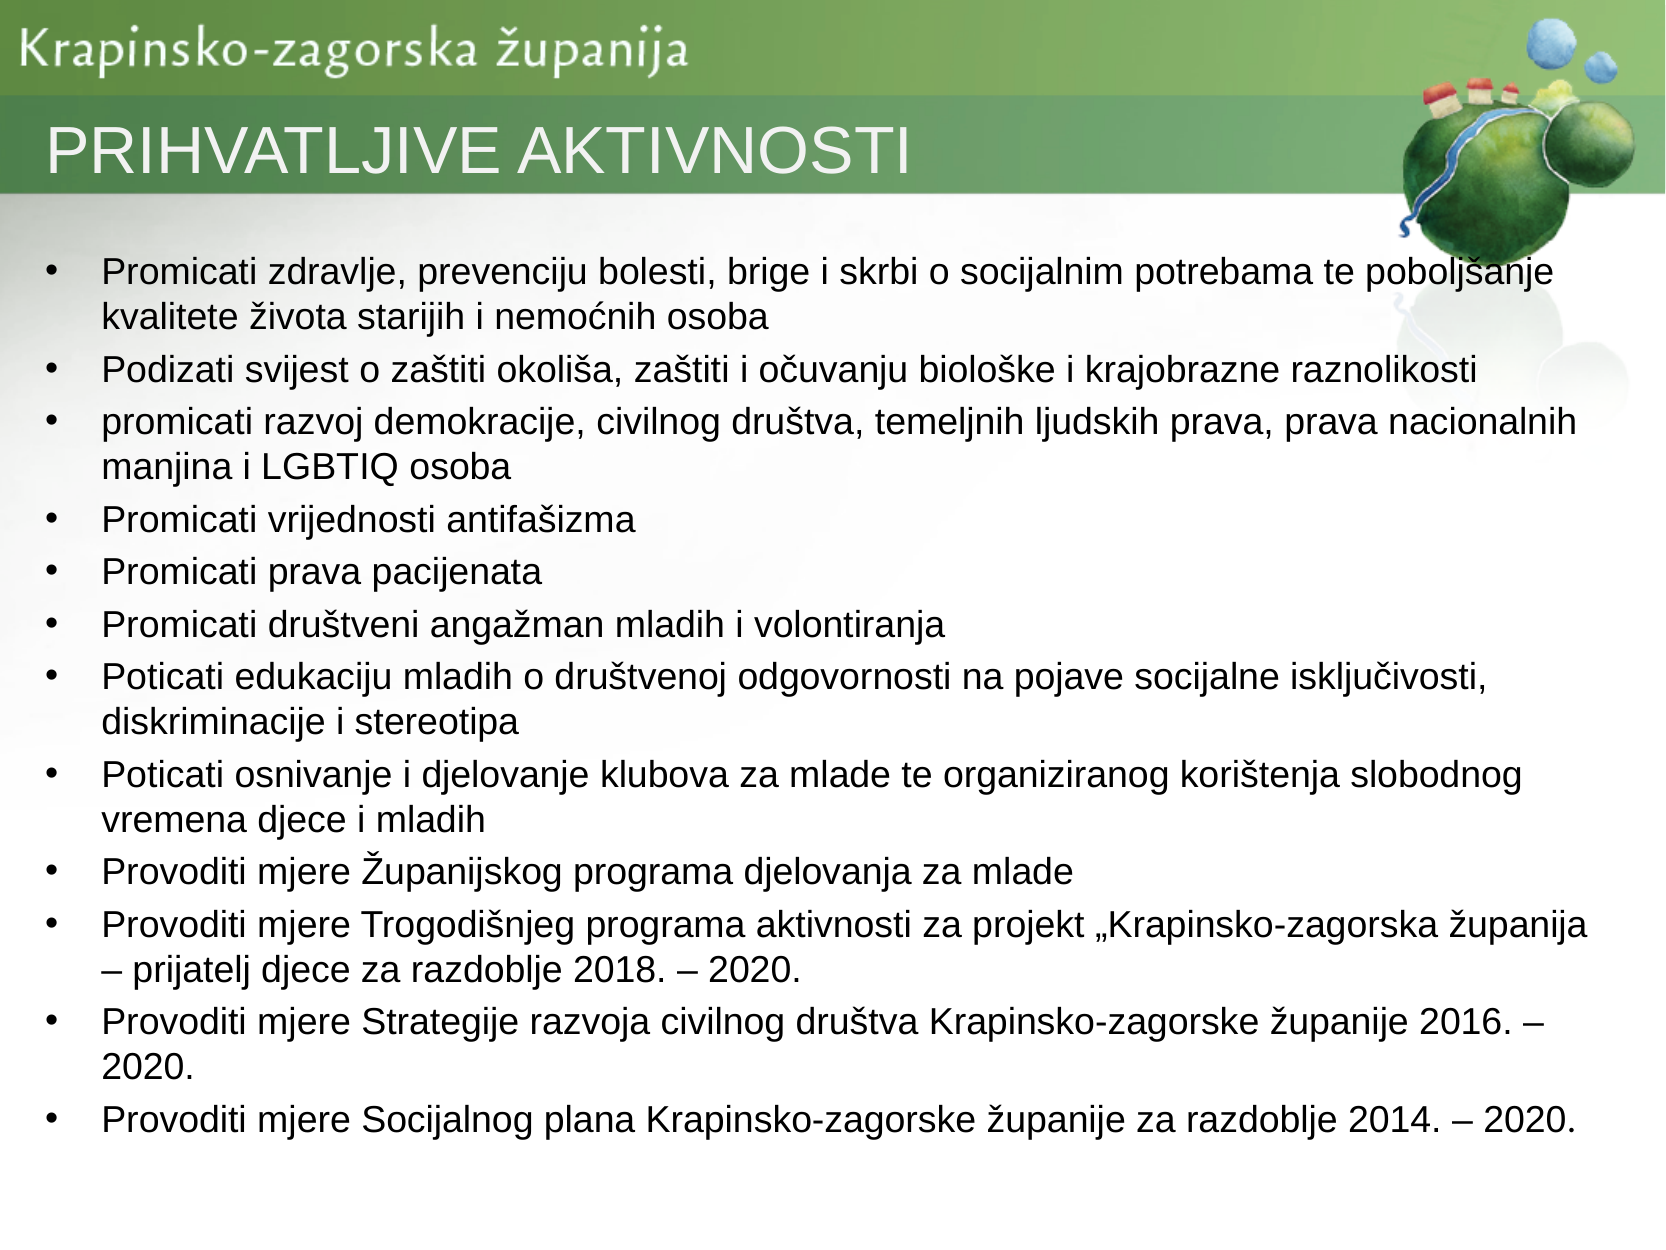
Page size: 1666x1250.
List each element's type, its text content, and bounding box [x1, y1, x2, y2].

list PRIHVATLJIVE AKTIVNOSTI Promicati zdravlje, prevenciju bolesti, brige i skrbi o socijalnim potrebama te poboljšanje kvalitete života starijih i nemoćnih osoba Podizati svijest o zaštiti okoliša, zaštiti i očuvanju biološke i krajobrazne raznolikosti promicati razvoj demokracije, civilnog društva, temeljnih ljudskih prava, prava nacionalnih manjina i LGBTIQ osoba Promicati vrijednosti antifašizma Promicati prava pacijenata Promicati društveni angažman mladih i volontiranja Poticati edukaciju mladih o društvenoj odgovornosti na pojave socijalne isključivosti, diskriminacije i stereotipa Poticati osnivanje i djelovanje klubova za mlade te organiziranog korištenja slobodnog vremena djece i mladih Provoditi mjere Županijskog programa djelovanja za mlade Provoditi mjere Trogodišnjeg programa aktivnosti za projekt „Krapinsko-zagorska županija – prijatelj djece za razdoblje 2018. – 2020. Provoditi mjere Strategije razvoja civilnog društva Krapinsko-zagorske županije 2016. – 2020. Provoditi mjere Socijalnog plana Krapinsko-zagorske županije za razdoblje 2014. – 2020. [28, 98, 1632, 1220]
picture [0, 0, 1666, 1250]
